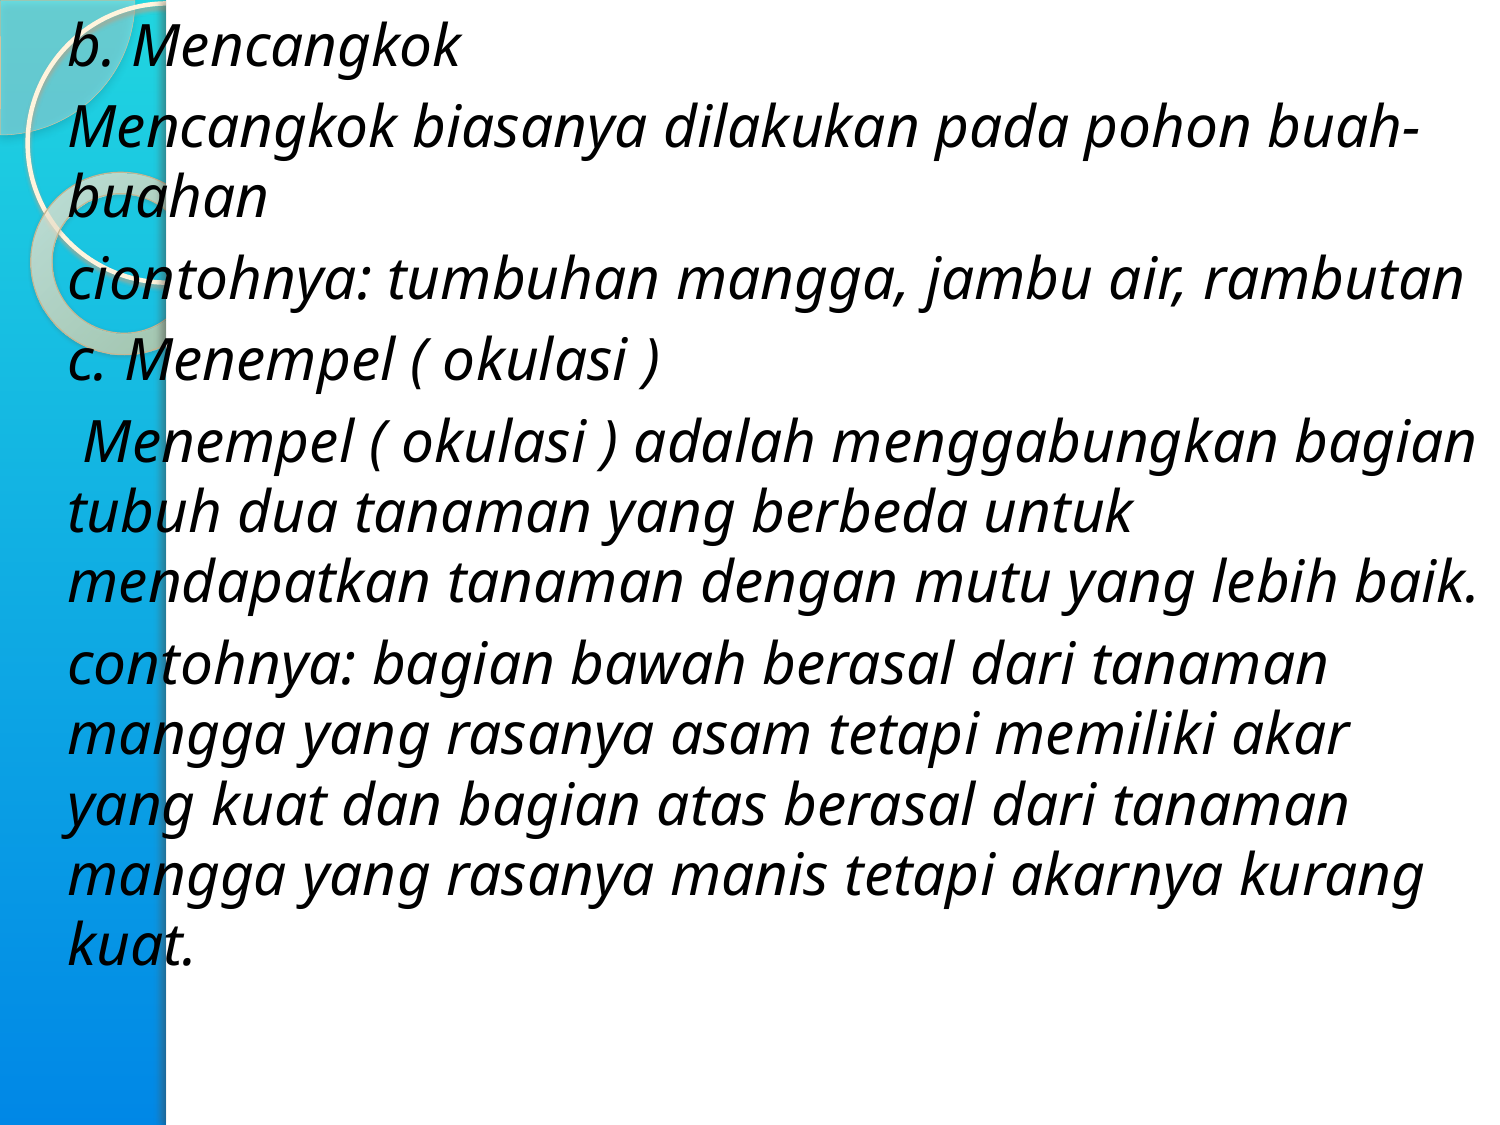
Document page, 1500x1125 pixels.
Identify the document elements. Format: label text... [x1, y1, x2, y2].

list b. Mencangkok Mencangkok biasanya dilakukan pada pohon buah-buahan ciontohnya: tumbuhan mangga, jambu air, rambutan c. Menempel ( okulasi ) Menempel ( okulasi ) adalah menggabungkan bagian tubuh dua tanaman yang berbeda untuk mendapatkan tanaman dengan mutu yang lebih baik. contohnya: bagian bawah berasal dari tanaman mangga yang rasanya asam tetapi memiliki akar yang kuat dan bagian atas berasal dari tanaman mangga yang rasanya manis tetapi akarnya kurang kuat. [0, 0, 1500, 1125]
